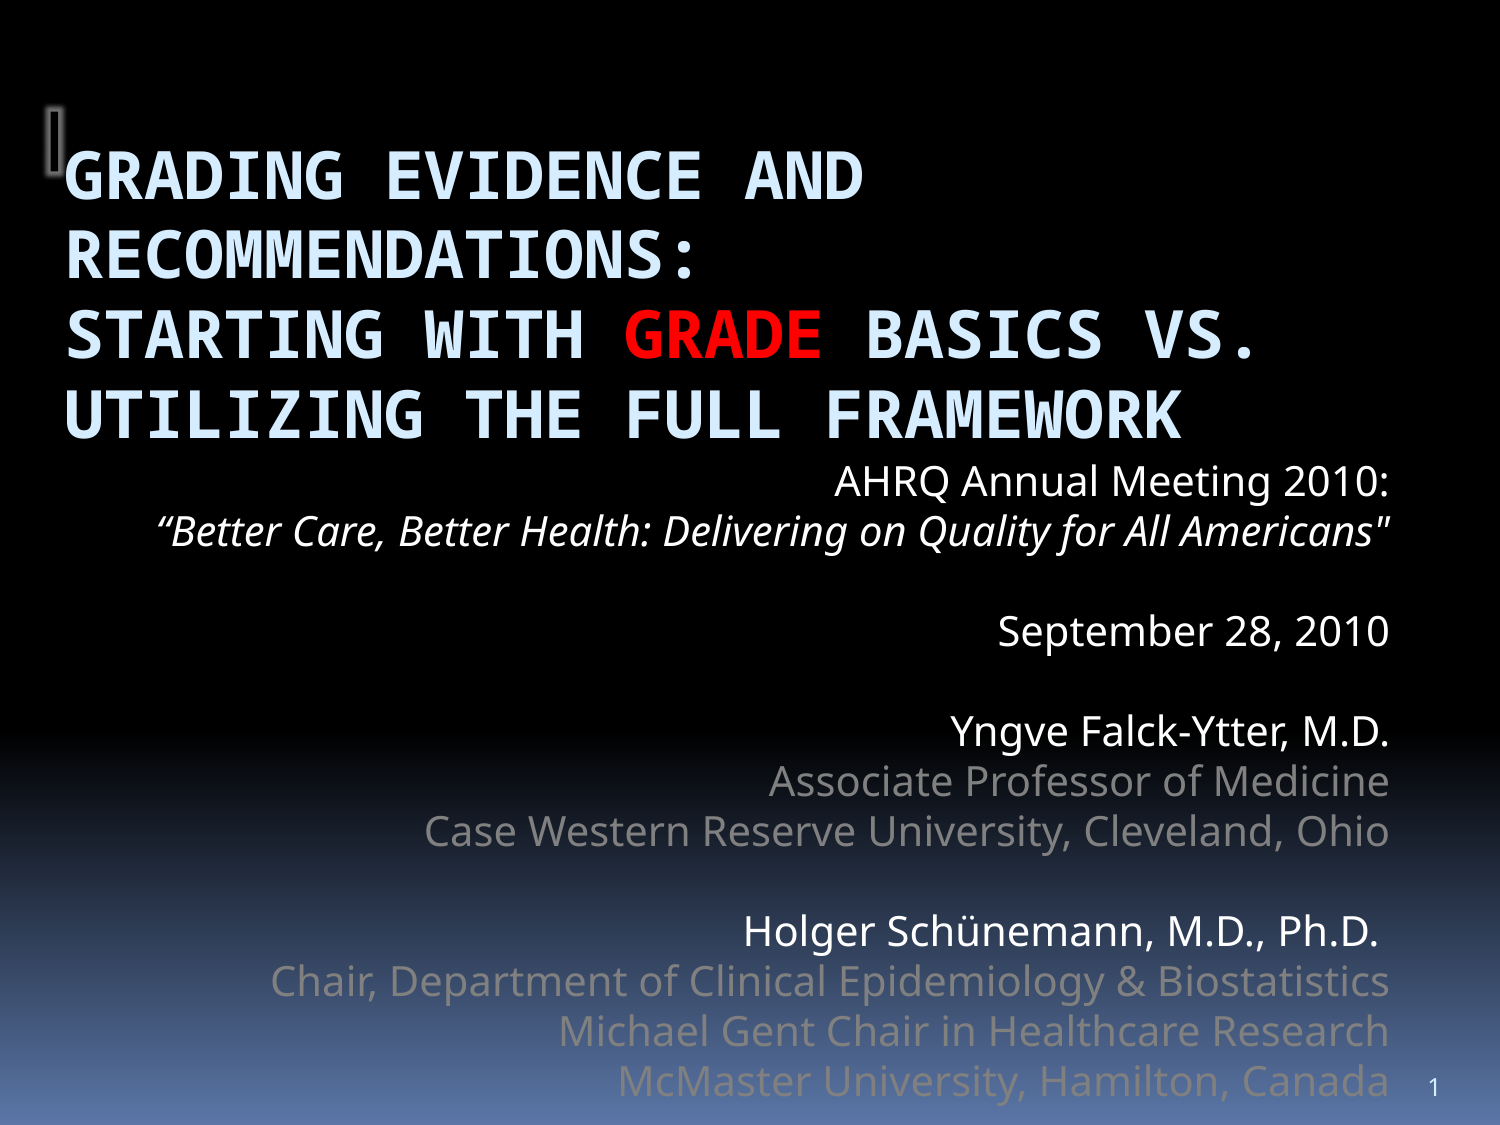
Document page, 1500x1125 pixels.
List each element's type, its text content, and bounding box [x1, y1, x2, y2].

title Grading evidence and recommendations: Starting with GRADE basics vs. utilizing the full framework [50, 125, 1463, 425]
slide_number 1 [1412, 1052, 1488, 1113]
subtitle AHRQ Annual Meeting 2010: “Better Care, Better Health: Delivering on Quality for All Americans" September 28, 2010 Yngve Falck-Ytter, M.D. Associate Professor of Medicine Case Western Reserve University, Cleveland, Ohio Holger Schünemann, M.D., Ph.D. Chair, Department of Clinical Epidemiology & Biostatistics Michael Gent Chair in Healthcare Research McMaster University, Hamilton, Canada [105, 739, 1406, 1113]
